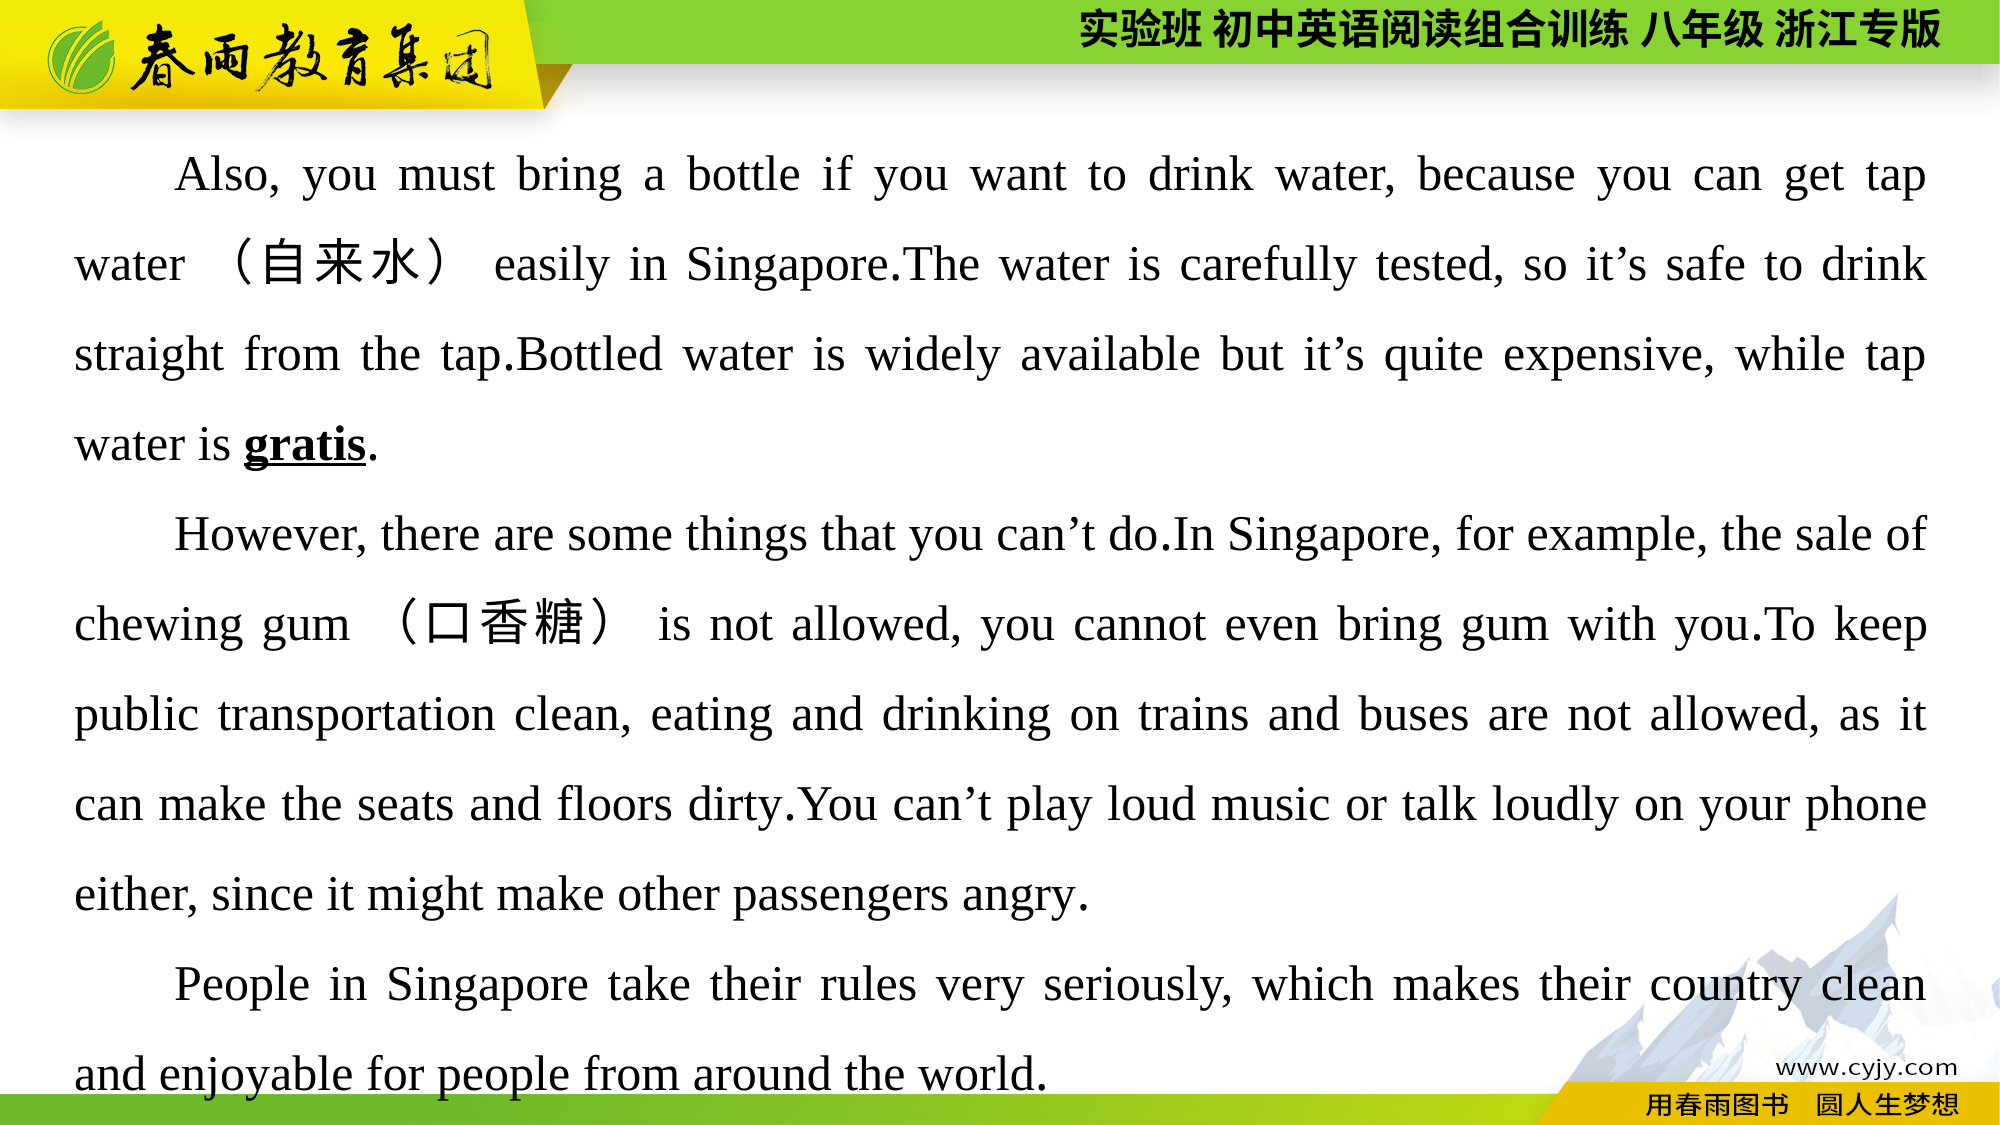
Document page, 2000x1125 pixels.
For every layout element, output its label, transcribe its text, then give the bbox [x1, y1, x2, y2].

list Also, you must bring a bottle if you want to drink water, because you can get tap water（自来水）easily in Singapore.The water is carefully tested, so it’s safe to drink straight from the tap.Bottled water is widely available but it’s quite expensive, while tap water is gratis. However, there are some things that you can’t do.In Singapore, for example, the sale of chewing gum（口香糖）is not allowed, you cannot even bring gum with you.To keep public transportation clean, eating and drinking on trains and buses are not allowed, as it can make the seats and floors dirty.You can’t play loud music or talk loudly on your phone either, since it might make other passengers angry. People in Singapore take their rules very seriously, which makes their country clean and enjoyable for people from around the world. [59, 102, 1944, 1118]
picture [0, 0, 2000, 1125]
